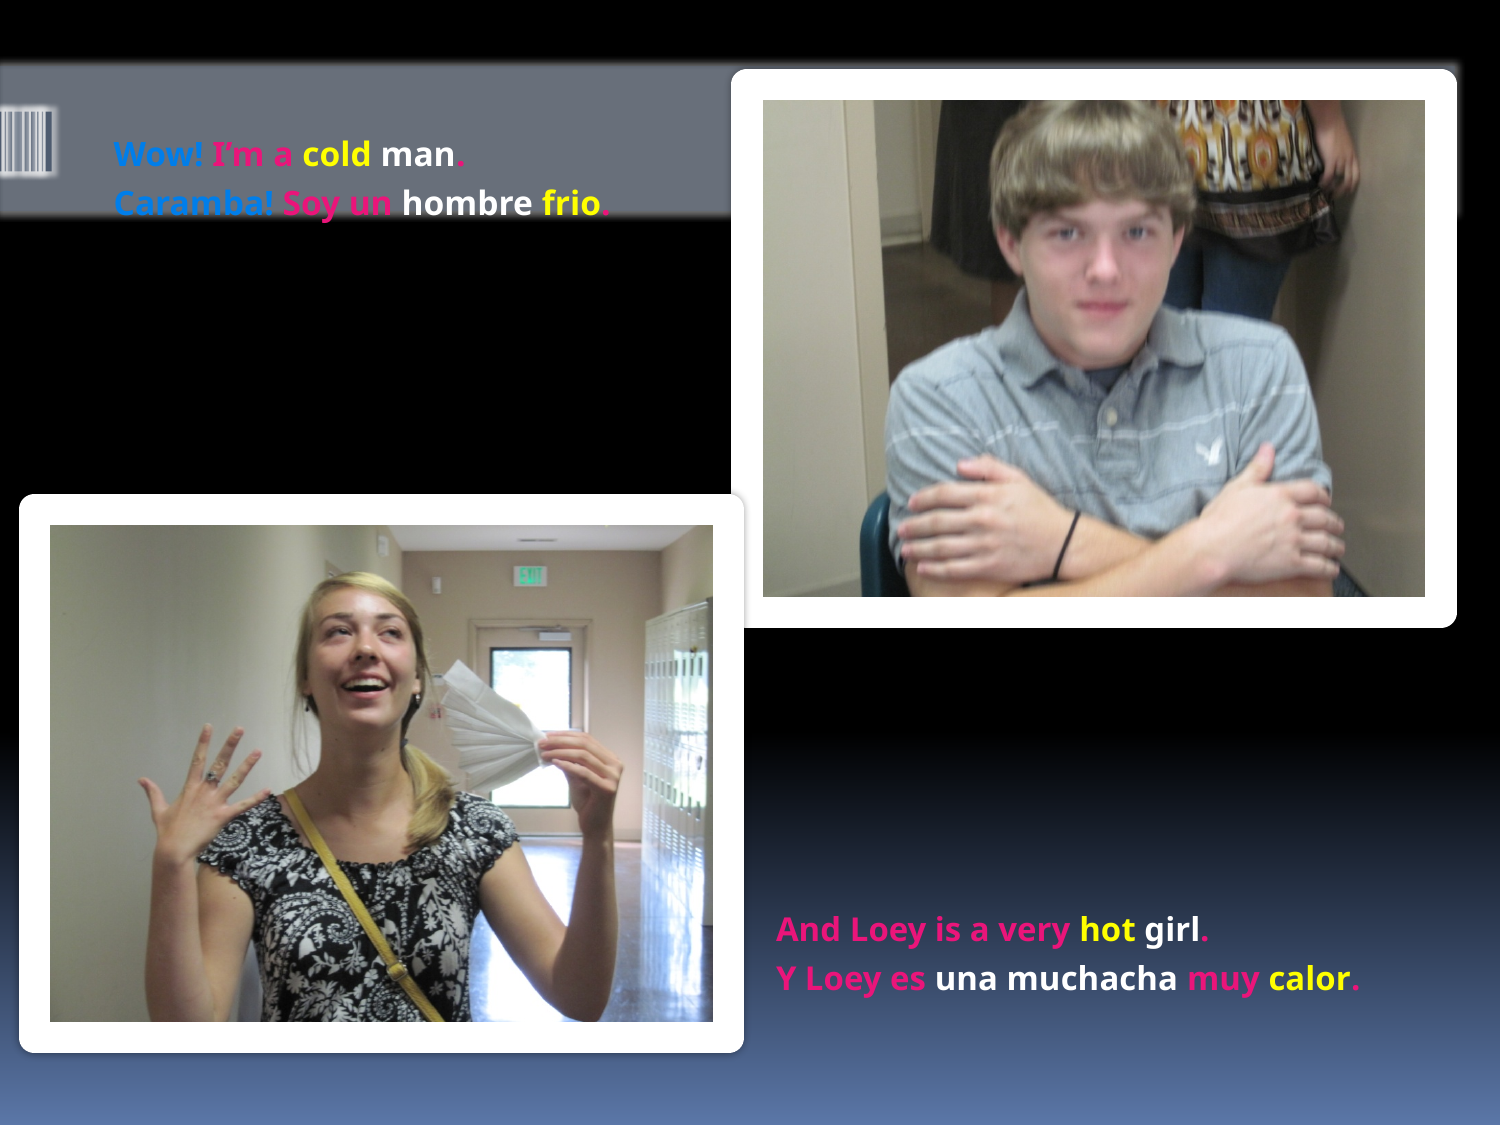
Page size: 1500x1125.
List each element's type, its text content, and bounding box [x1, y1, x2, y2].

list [49, 524, 714, 1023]
list And Loey is a very hot girl. Y Loey es una muchacha muy calor. [750, 900, 1413, 1005]
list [762, 99, 1426, 598]
list Wow! I’m a cold man. Caramba! Soy un hombre frio. [87, 125, 726, 230]
